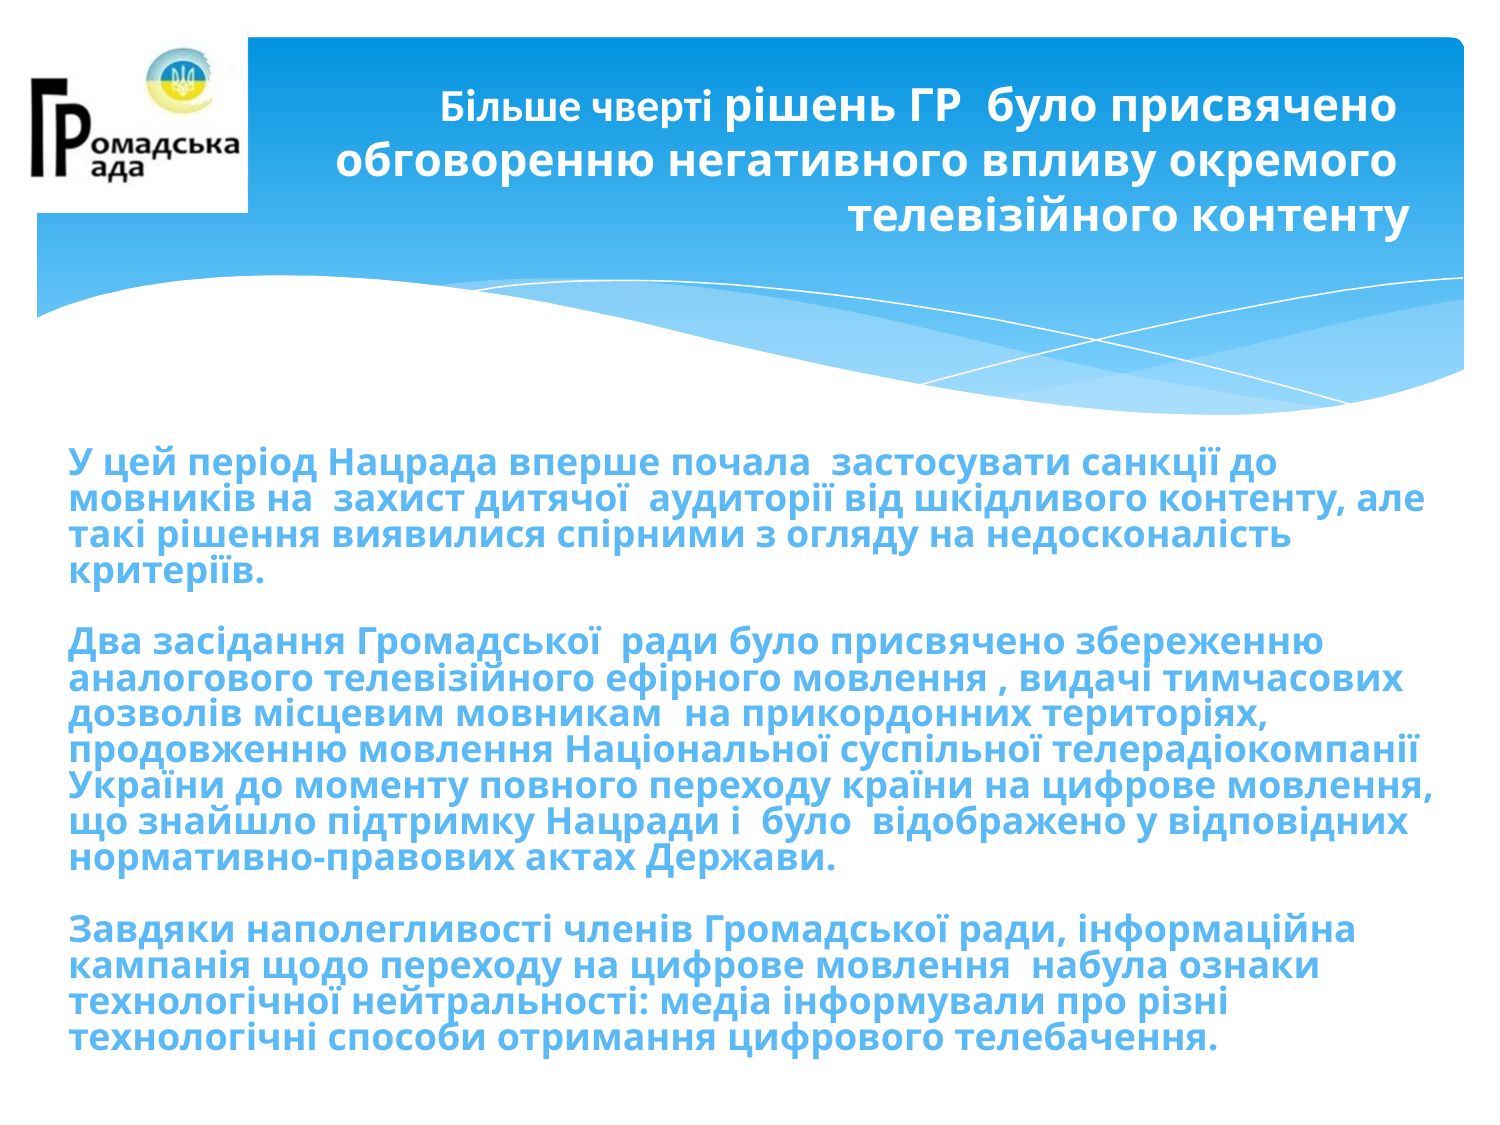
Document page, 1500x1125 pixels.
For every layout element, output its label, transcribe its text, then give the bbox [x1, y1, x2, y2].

list У цей період Нацрада вперше почала застосувати санкції до мовників на захист дитячої аудиторії від шкідливого контенту, але такі рішення виявилися спірними з огляду на недосконалість критеріїв. Два засідання Громадської ради було присвячено збереженню аналогового телевізійного ефірного мовлення , видачі тимчасових дозволів місцевим мовникам .на прикордонних територіях, продовженню мовлення Національної суспільної телерадіокомпанії України до моменту повного переходу країни на цифрове мовлення, що знайшло підтримку Нацради і було відображено у відповідних нормативно-правових актах Держави. Завдяки наполегливості членів Громадської ради, інформаційна кампанія щодо переходу на цифрове мовлення набула ознаки технологічної нейтральності: медіа інформували про різні технологічні способи отримання цифрового телебачення. ля неповнолітніх, але такі рішення виявилися спірними з огляду на недосконалість критеріїв У цей період Нацрада почала застосувати санкції до мовників щодо трансляції шкідливого контенту для неповнолітніх, але такі рішення виявилися спірними з огляду на недосконалість критеріїв спірними з огляду на недосконалість критеріїв [53, 438, 1459, 1005]
title Більше чверті рішень ГР було присвячено обговоренню негативного впливу окремого телевізійного контенту [75, 55, 1425, 261]
picture [29, 30, 249, 214]
